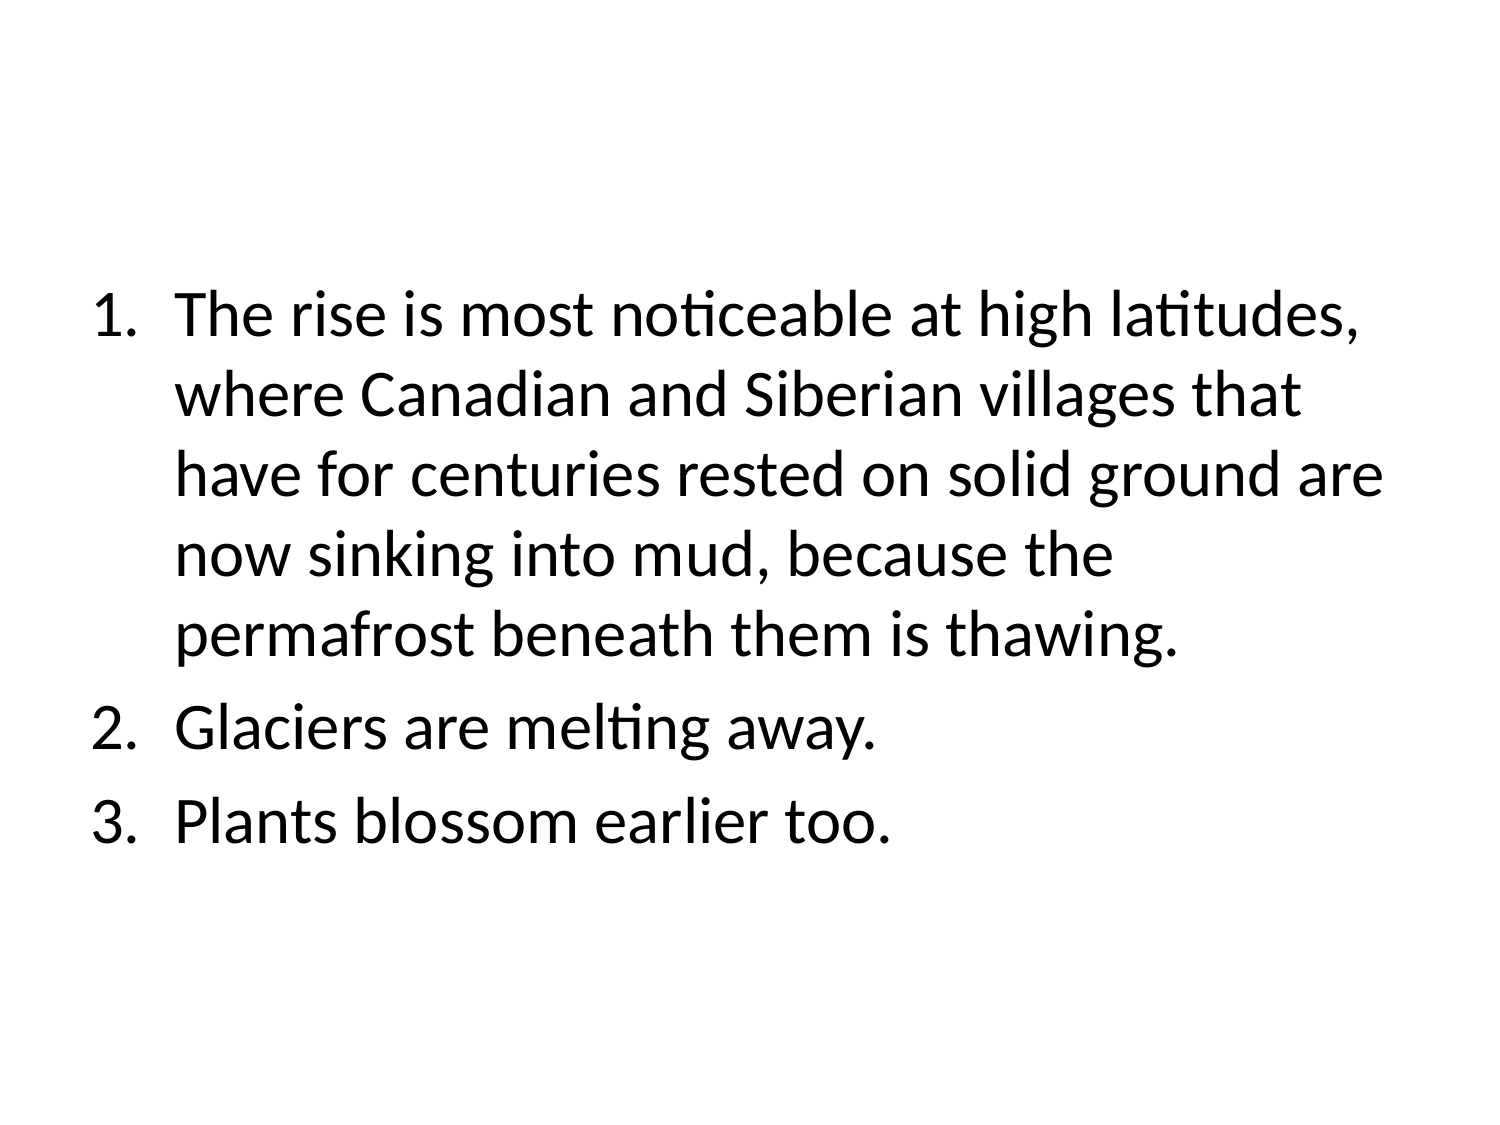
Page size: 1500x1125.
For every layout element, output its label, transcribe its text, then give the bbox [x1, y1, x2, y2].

list The rise is most noticeable at high latitudes, where Canadian and Siberian villages that have for centuries rested on solid ground are now sinking into mud, because the permafrost beneath them is thawing. Glaciers are melting away. Plants blossom earlier too. [75, 262, 1425, 1005]
